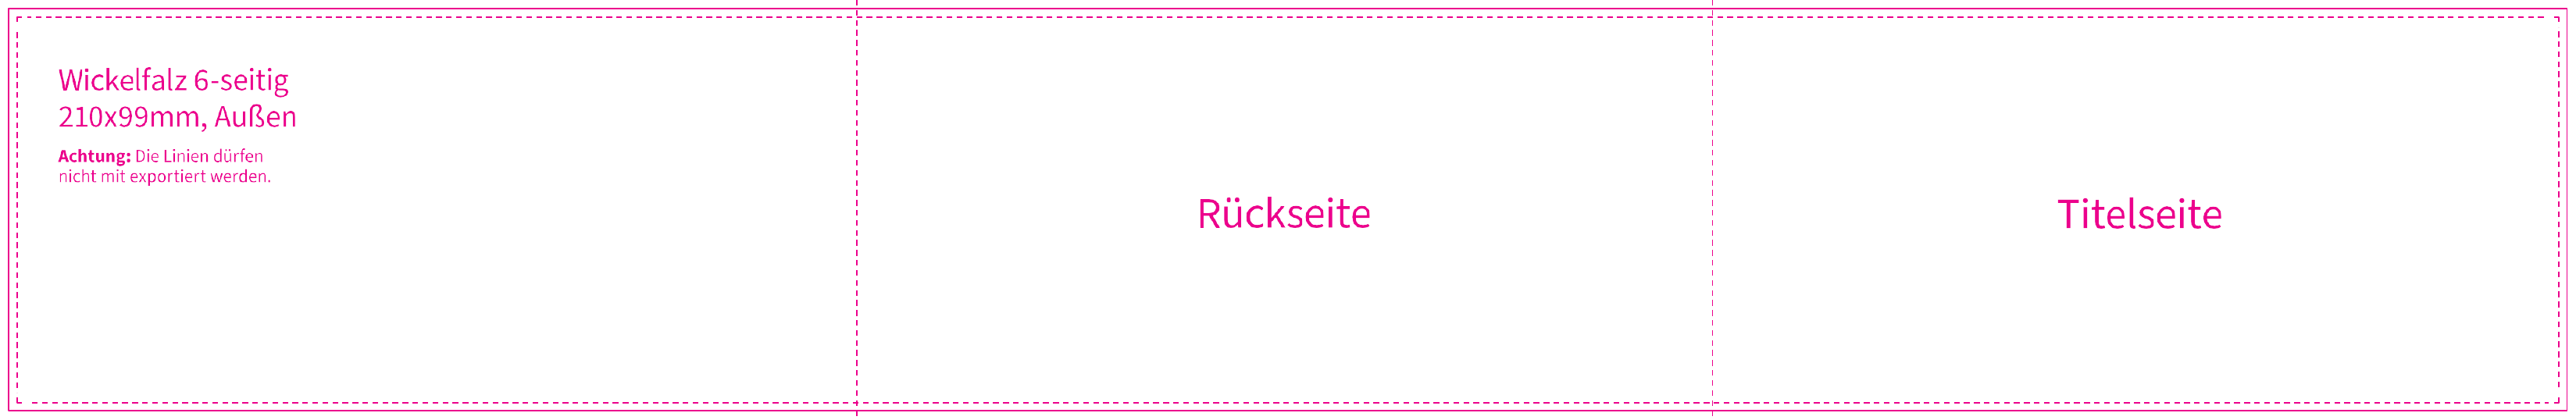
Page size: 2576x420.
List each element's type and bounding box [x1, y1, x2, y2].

text_box [16, 397, 23, 403]
text_box [58, 148, 270, 186]
text_box [59, 68, 295, 132]
text_box [16, 16, 23, 23]
text_box [2057, 197, 2221, 230]
text_box [2553, 16, 2560, 23]
text_box [2553, 397, 2560, 403]
text_box [1200, 196, 1370, 229]
